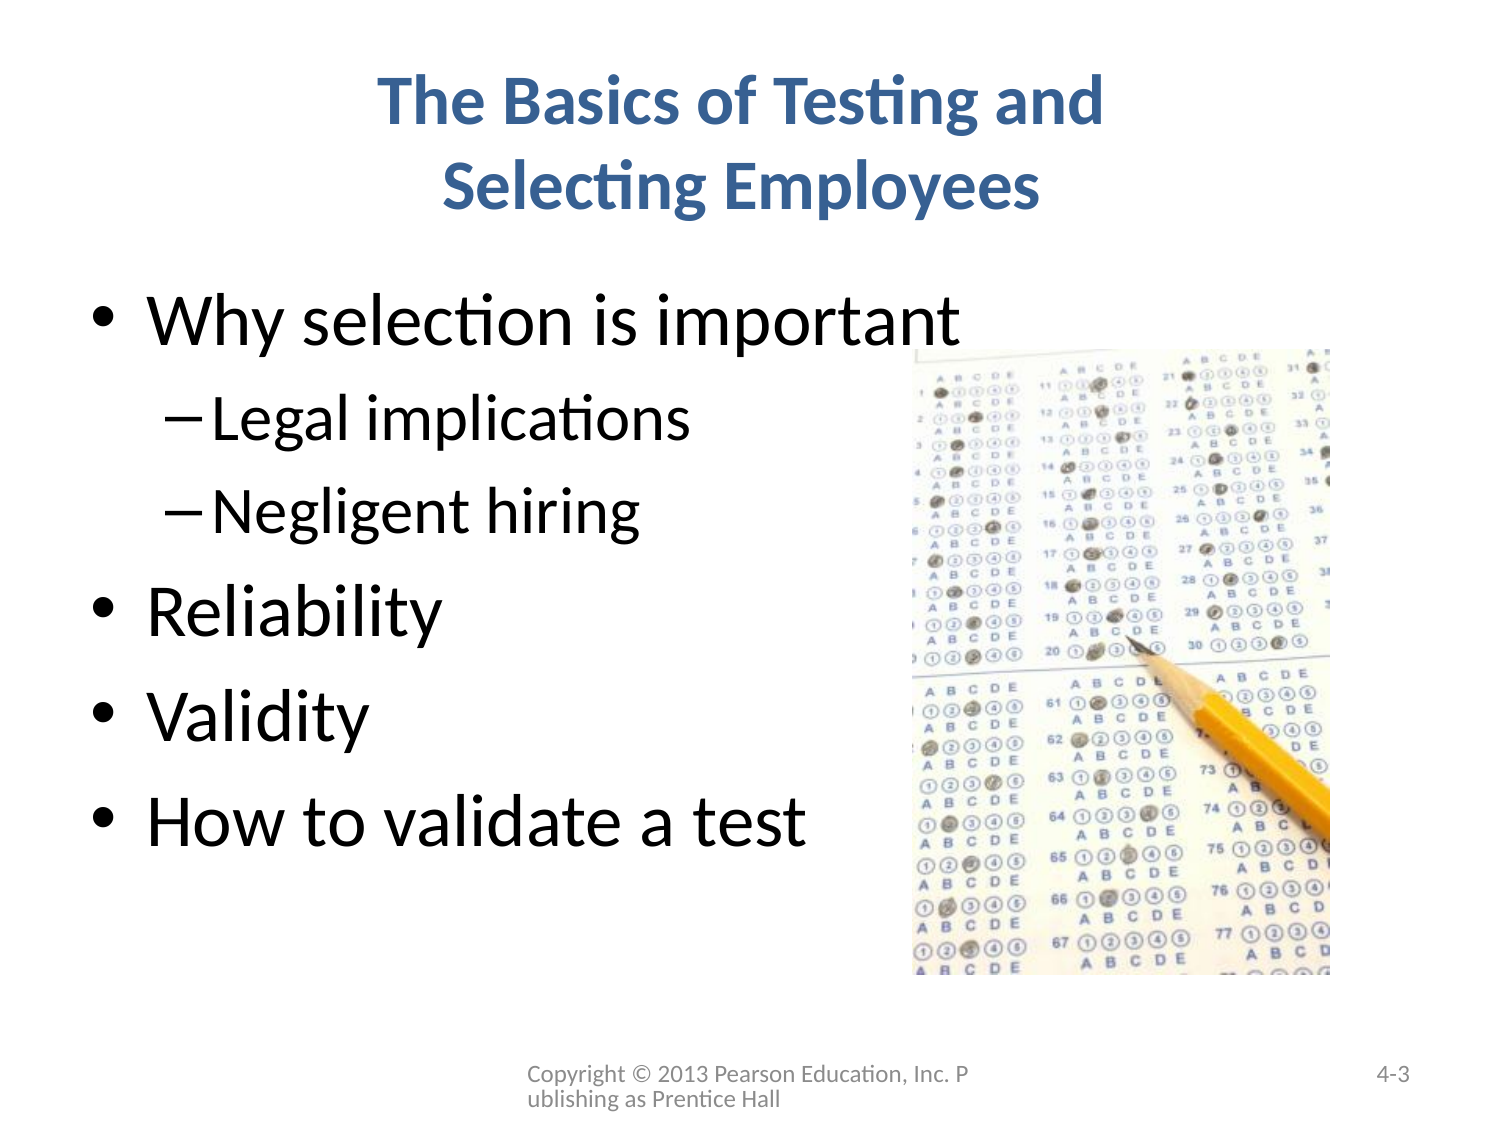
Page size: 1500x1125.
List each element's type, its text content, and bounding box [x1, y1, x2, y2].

picture [912, 349, 1330, 976]
footer Copyright © 2013 Pearson Education, Inc. Publishing as Prentice Hall [512, 1042, 988, 1103]
list Why selection is important Legal implications Negligent hiring Reliability Validity How to validate a test [75, 262, 1425, 1005]
title The Basics of Testing and Selecting Employees [75, 45, 1425, 233]
slide_number 4-3 [1074, 1042, 1425, 1103]
